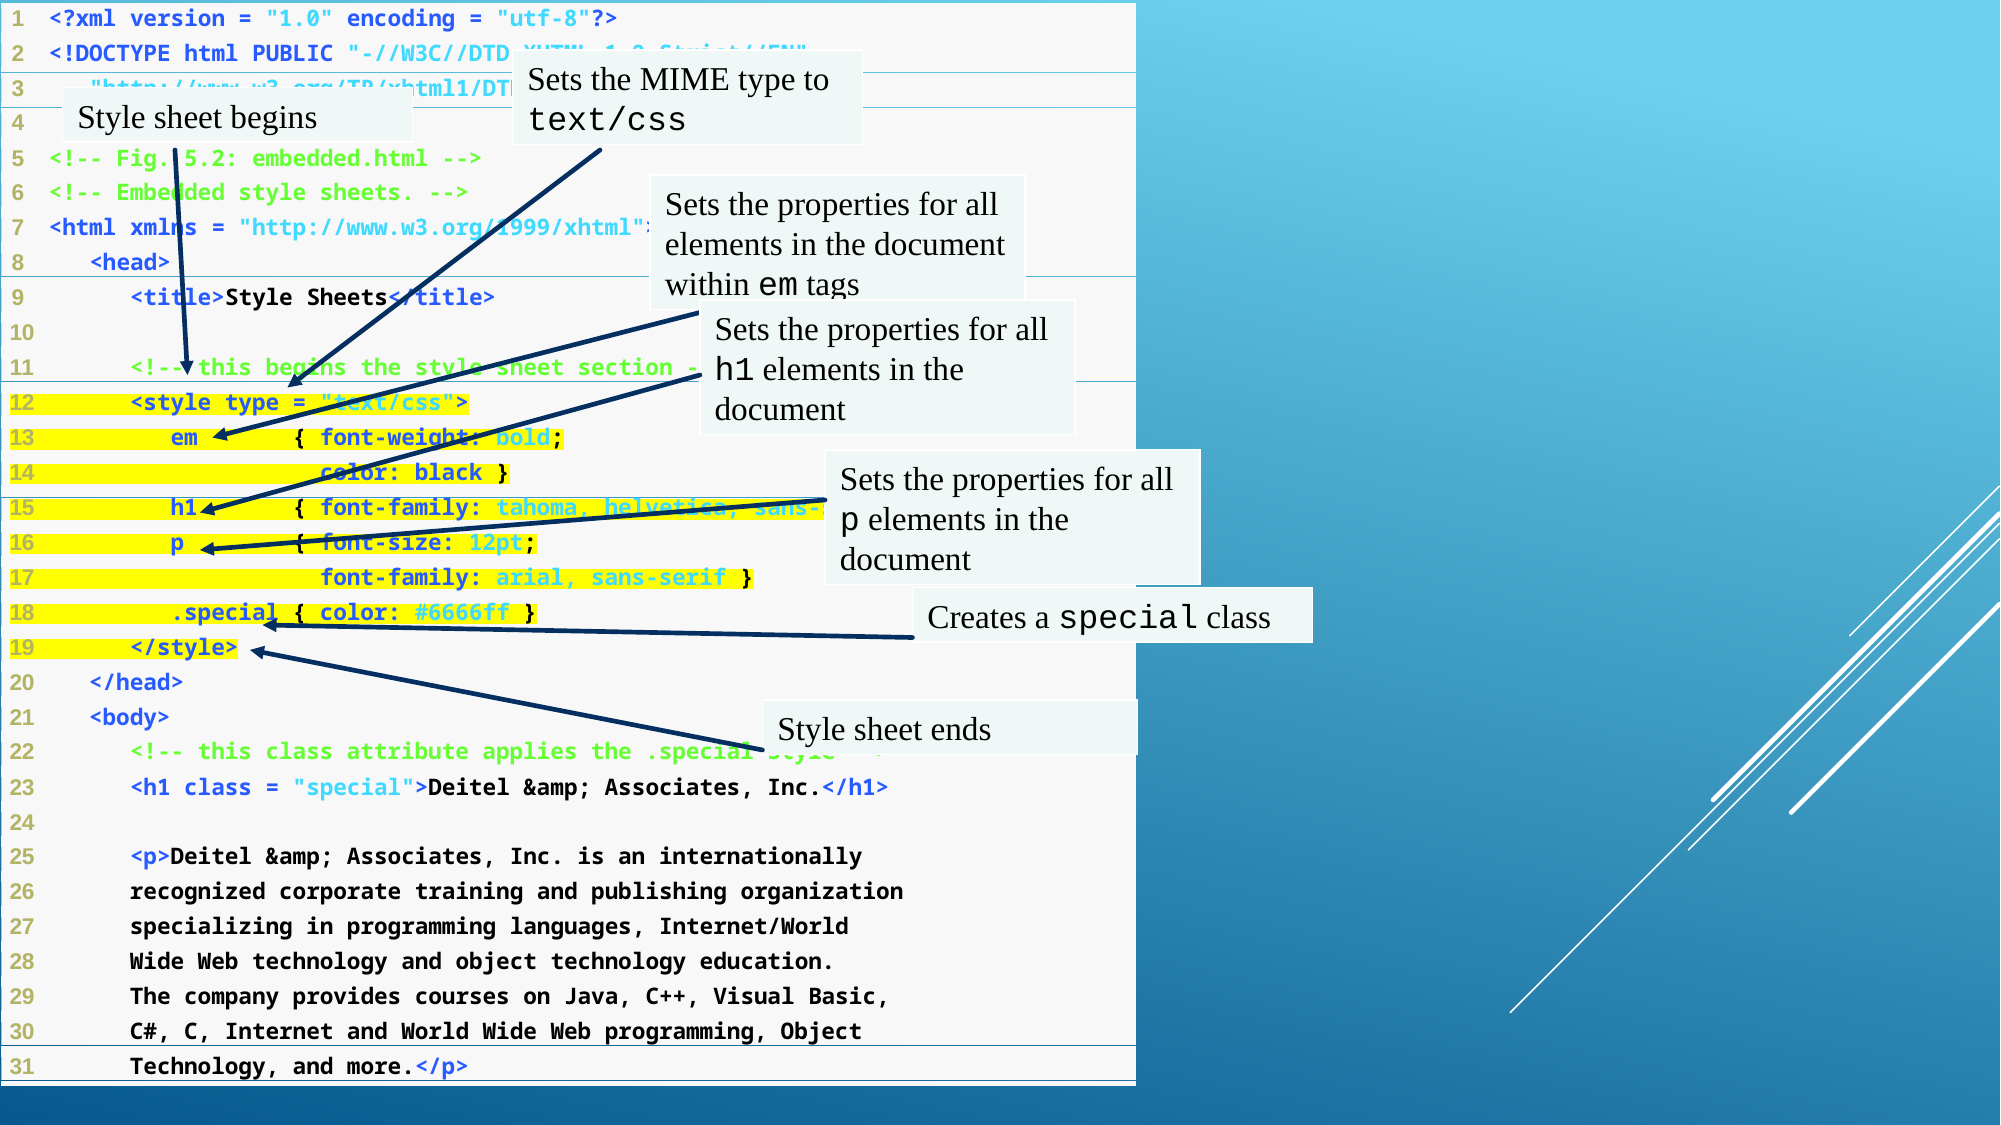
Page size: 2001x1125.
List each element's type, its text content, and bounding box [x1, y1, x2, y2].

text_box Creates a special class [1197, 587, 1313, 643]
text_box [0, 2, 1197, 1115]
